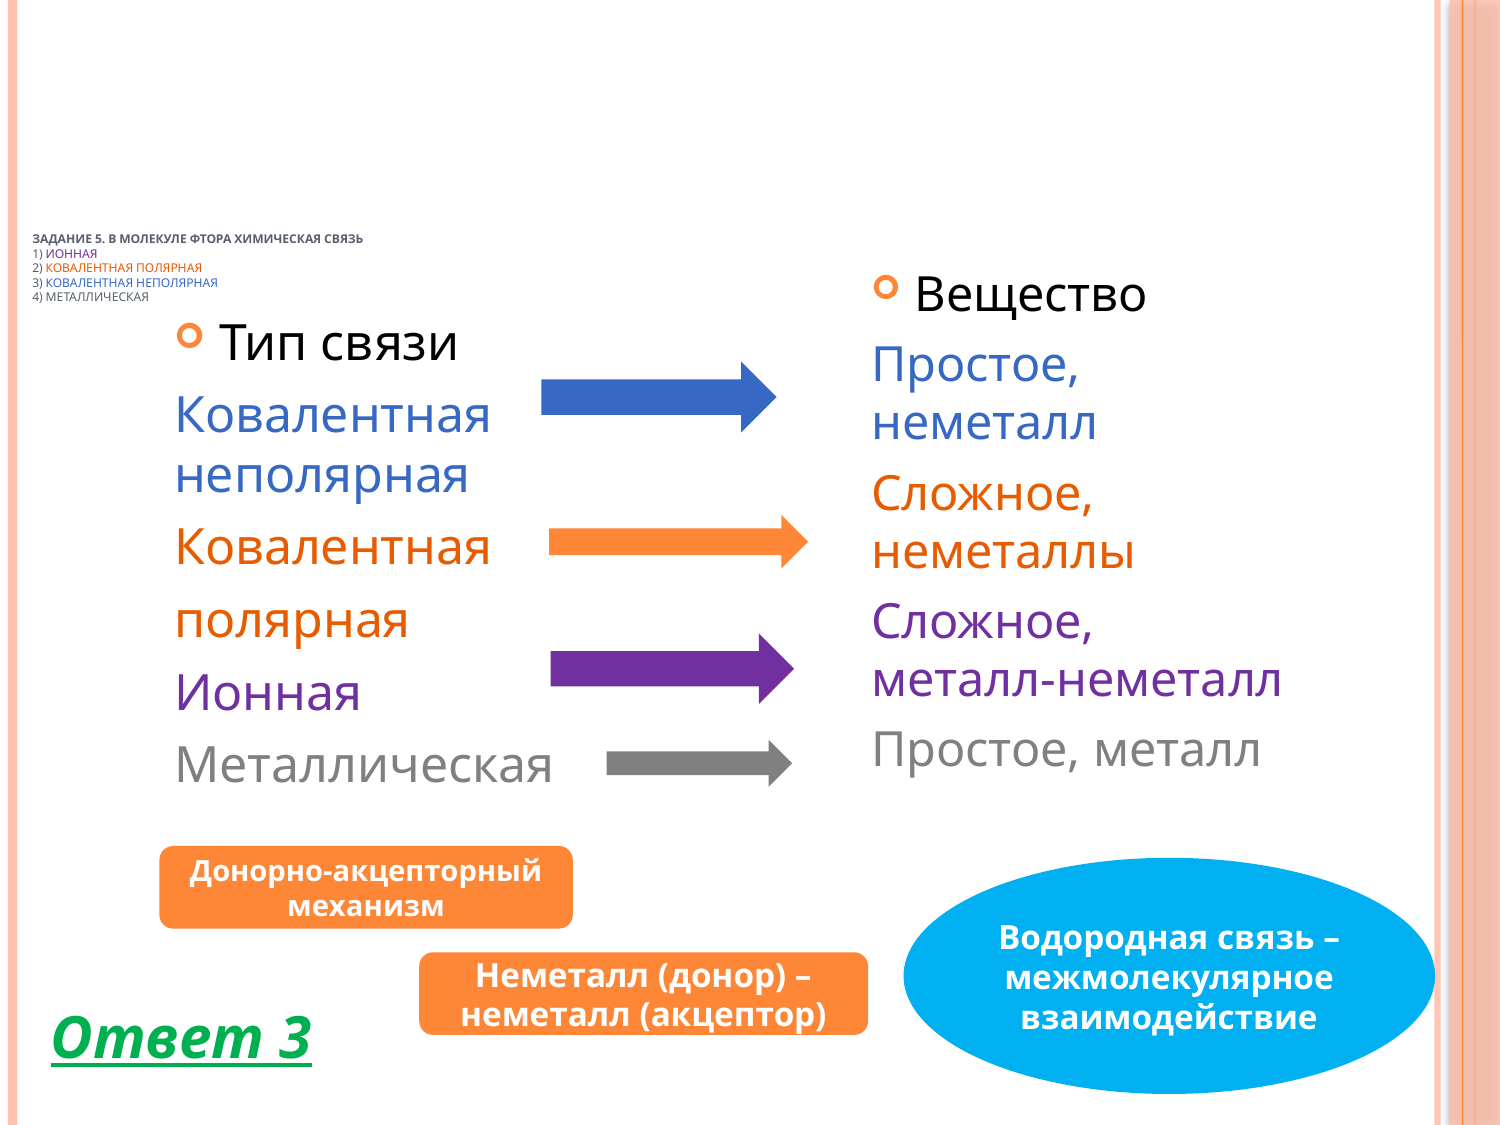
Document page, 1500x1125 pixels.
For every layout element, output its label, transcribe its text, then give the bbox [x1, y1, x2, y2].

title Задание 5. В молекуле фтора химическая связь 1) ионная 2) ковалентная полярная 3) ковалентная неполярная 4) металлическая [17, 208, 1436, 327]
text_box [548, 631, 797, 707]
text_box [604, 737, 795, 789]
list Вещество Простое, неметалл Сложное, неметаллы Сложное, металл-неметалл Простое, металл [856, 255, 1303, 842]
text_box Ответ 3 [27, 974, 335, 1096]
list Тип связи Ковалентная неполярная Ковалентная полярная Ионная Металлическая [159, 302, 656, 823]
text_box Водородная связь – межмолекулярное взаимодействие [901, 855, 1438, 1097]
text_box Неметалл (донор) – неметалл (акцептор) [417, 950, 871, 1038]
text_box [539, 359, 779, 435]
text_box [547, 513, 811, 571]
